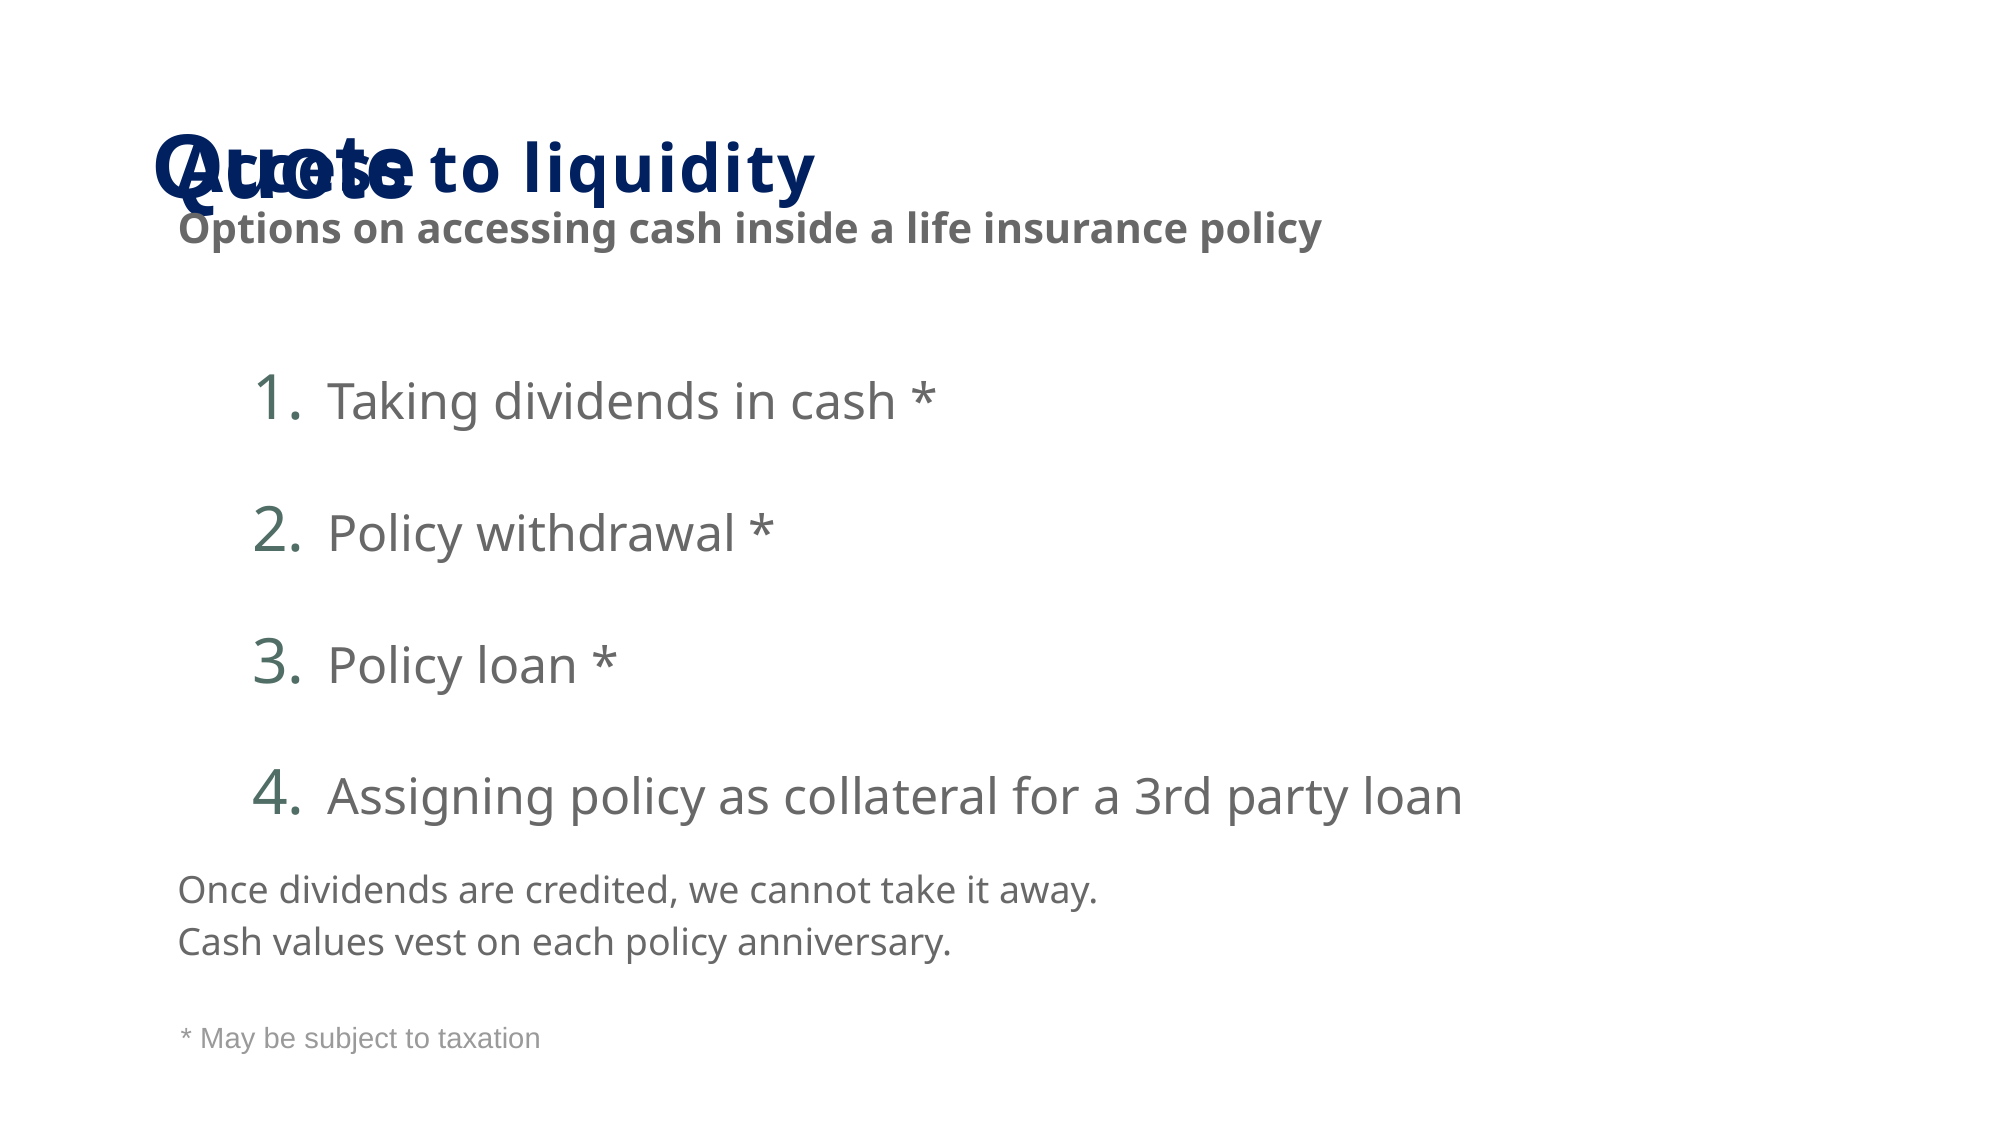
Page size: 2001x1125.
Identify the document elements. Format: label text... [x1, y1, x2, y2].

text_box * May be subject to taxation [165, 1012, 557, 1062]
title Quote [137, 59, 1863, 278]
text_box Taking dividends in cash * Policy withdrawal * Policy loan * Assigning policy as collateral for a 3rd party loan Once dividends are credited, we cannot take it away. Cash values vest on each policy anniversary. [162, 332, 1607, 971]
text_box Access to liquidity Options on accessing cash inside a life insurance policy [162, 84, 1888, 303]
